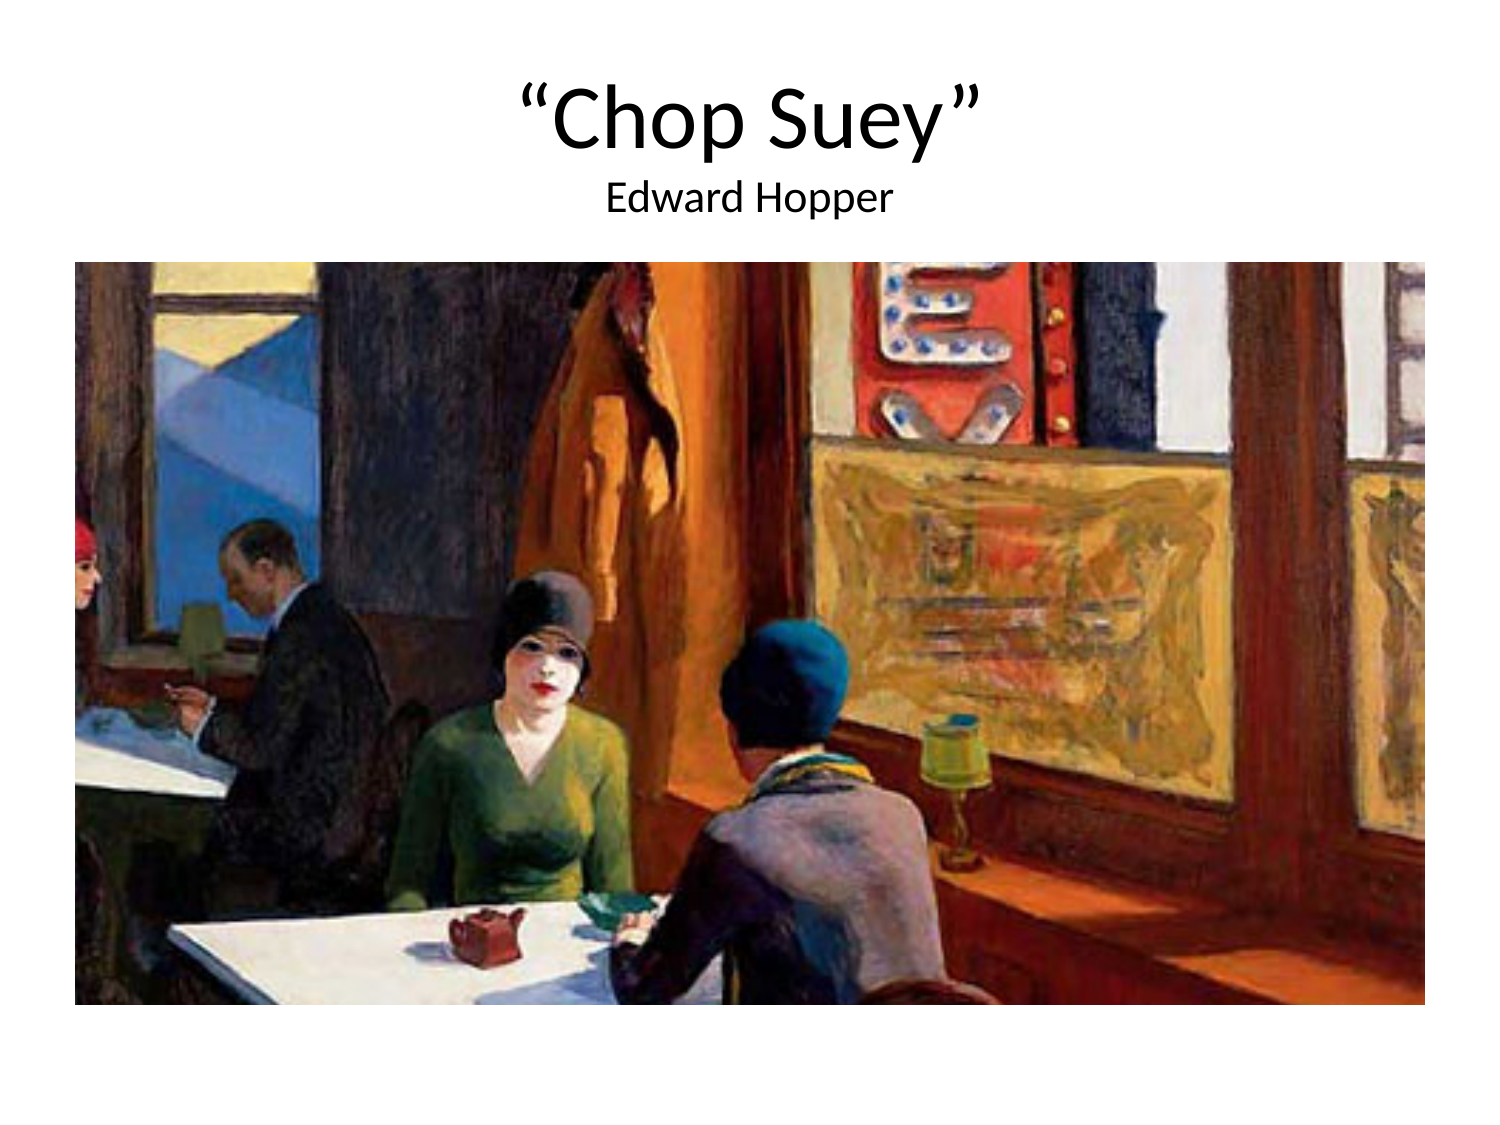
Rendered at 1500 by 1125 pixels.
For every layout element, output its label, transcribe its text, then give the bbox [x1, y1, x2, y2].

title “Chop Suey” Edward Hopper [75, 45, 1425, 233]
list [74, 262, 1426, 1006]
